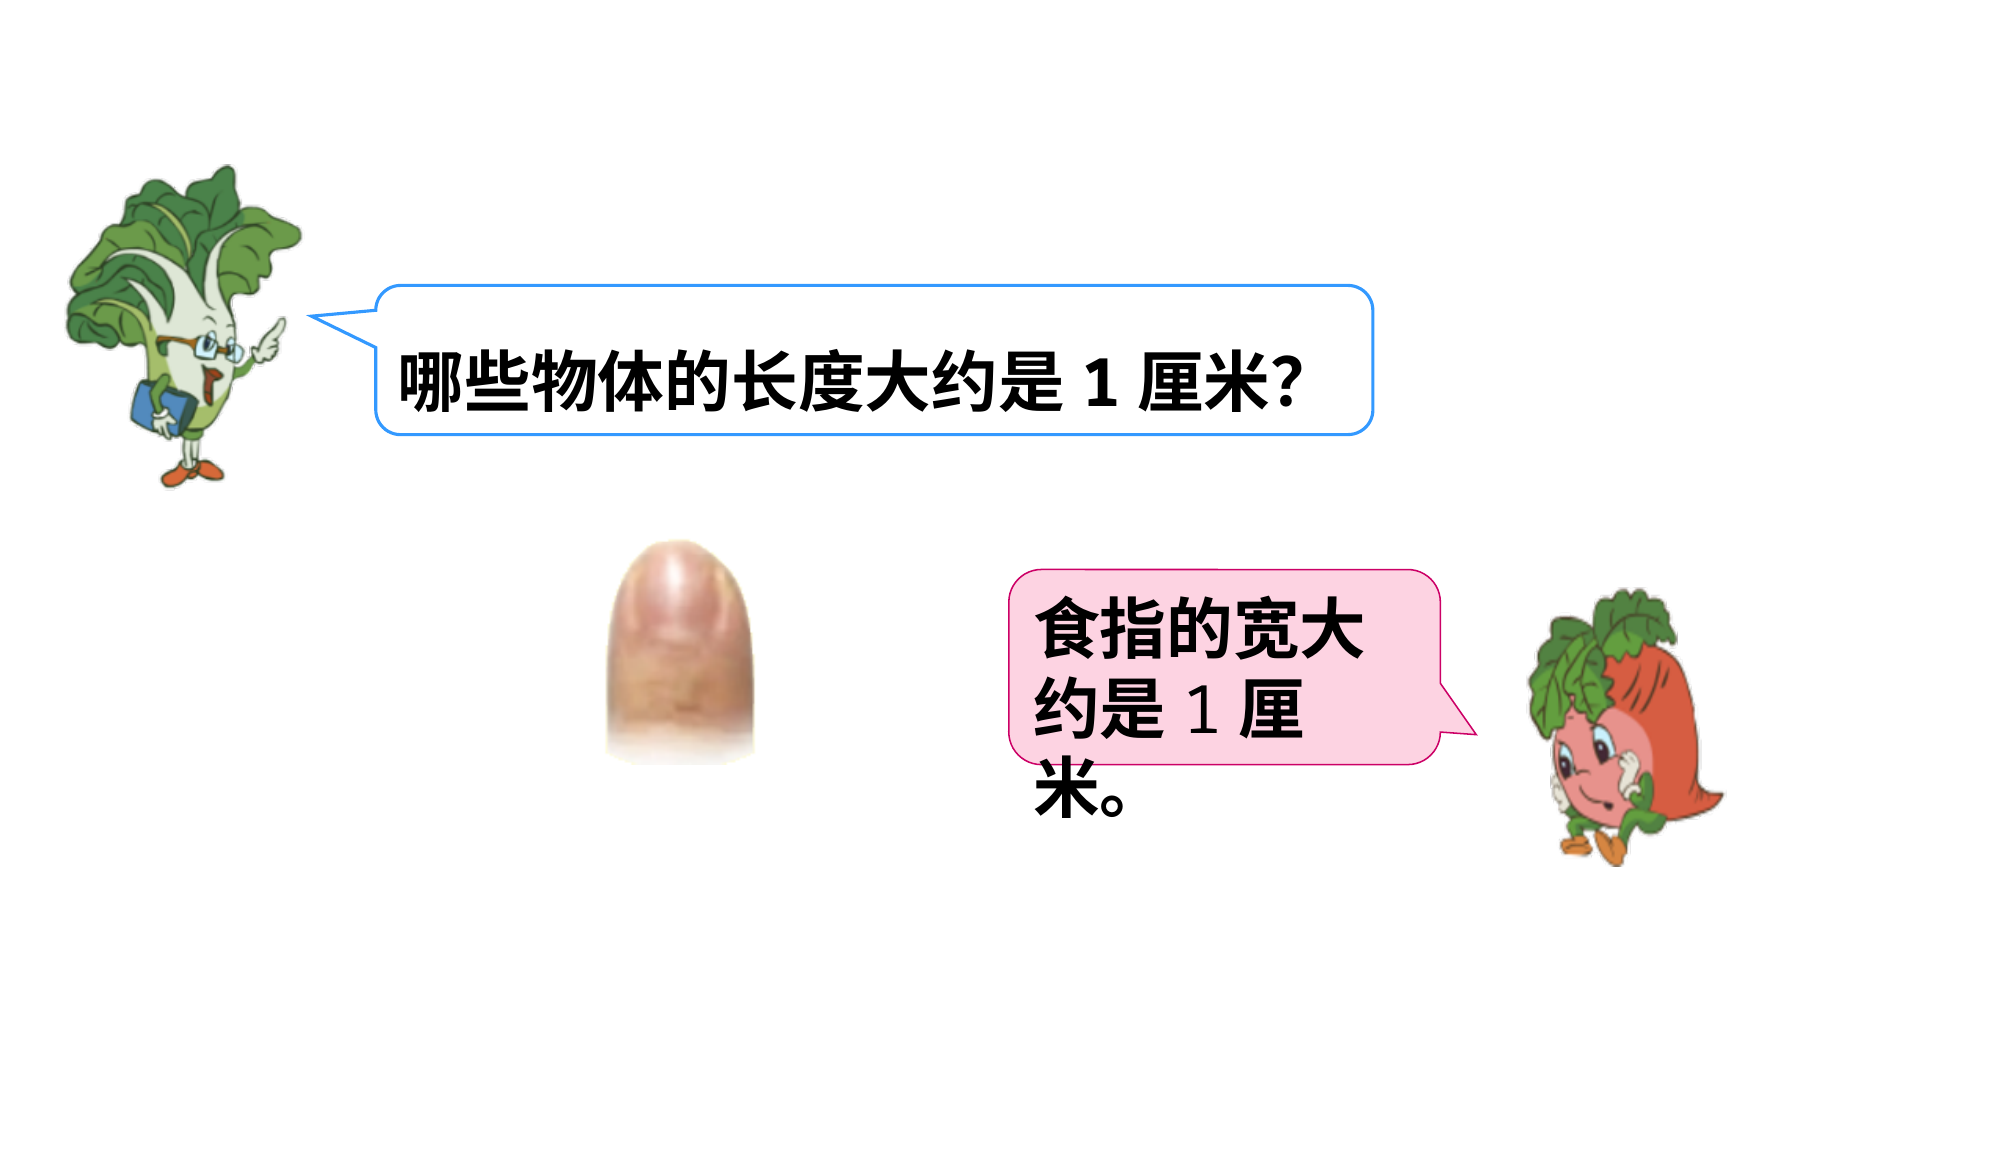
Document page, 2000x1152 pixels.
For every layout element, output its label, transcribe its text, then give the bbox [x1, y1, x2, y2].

text_box 食指的宽大约是1厘米。 [1008, 569, 1477, 765]
picture [60, 163, 308, 492]
picture [578, 529, 777, 765]
picture [1524, 586, 1728, 867]
text_box 哪些物体的长度大约是1厘米？ [311, 285, 1373, 435]
